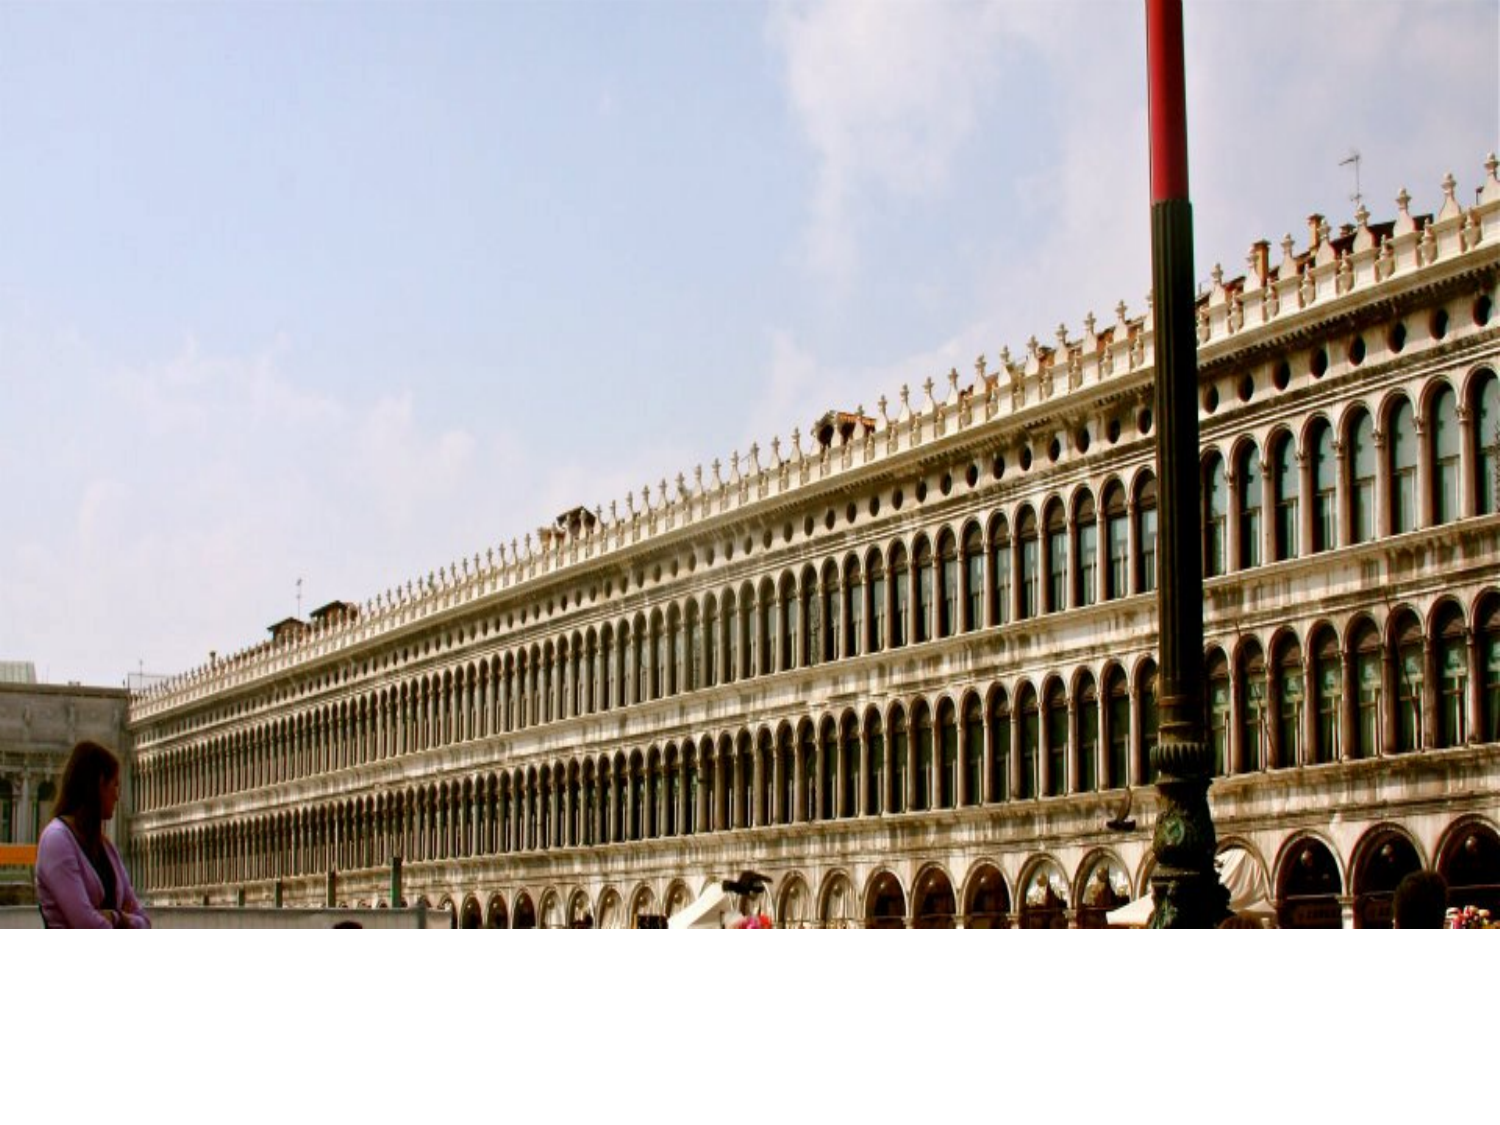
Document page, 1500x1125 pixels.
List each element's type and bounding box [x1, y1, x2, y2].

picture [0, 0, 1500, 929]
